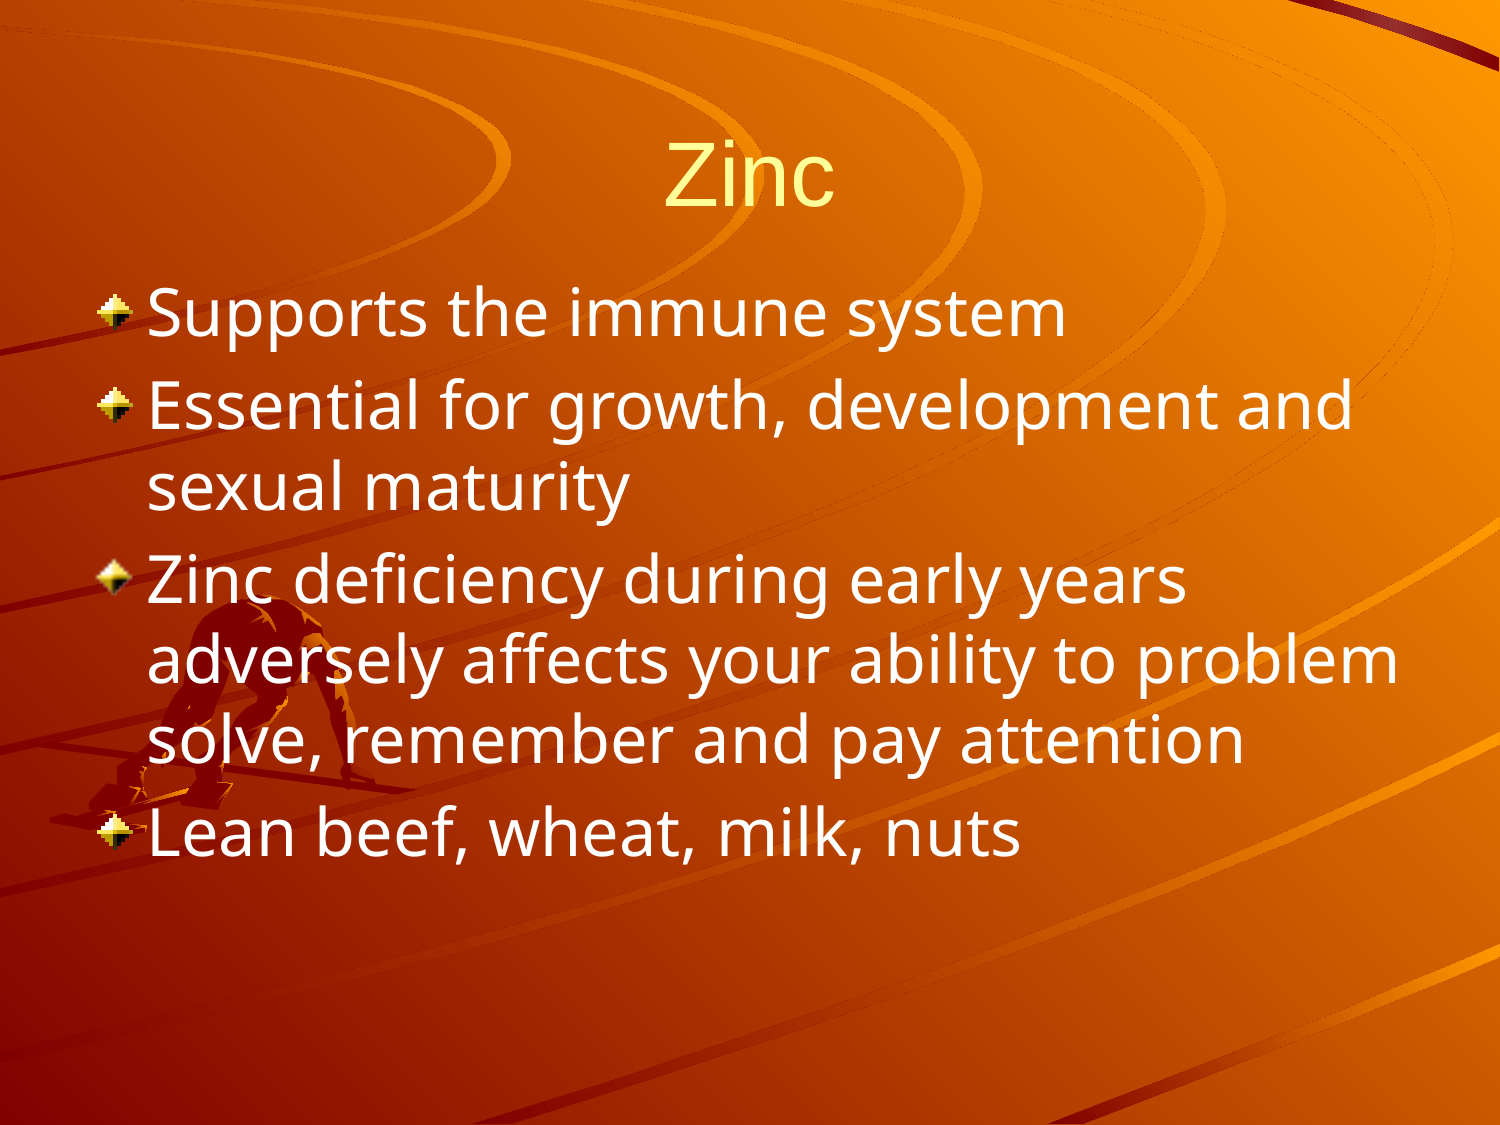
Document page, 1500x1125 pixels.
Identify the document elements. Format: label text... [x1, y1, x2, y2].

list Supports the immune system Essential for growth, development and sexual maturity Zinc deficiency during early years adversely affects your ability to problem solve, remember and pay attention Lean beef, wheat, milk, nuts [74, 262, 1426, 1006]
picture [90, 379, 137, 427]
picture [90, 286, 137, 334]
title Zinc [74, 25, 1426, 233]
picture [90, 806, 137, 854]
picture [90, 553, 137, 600]
